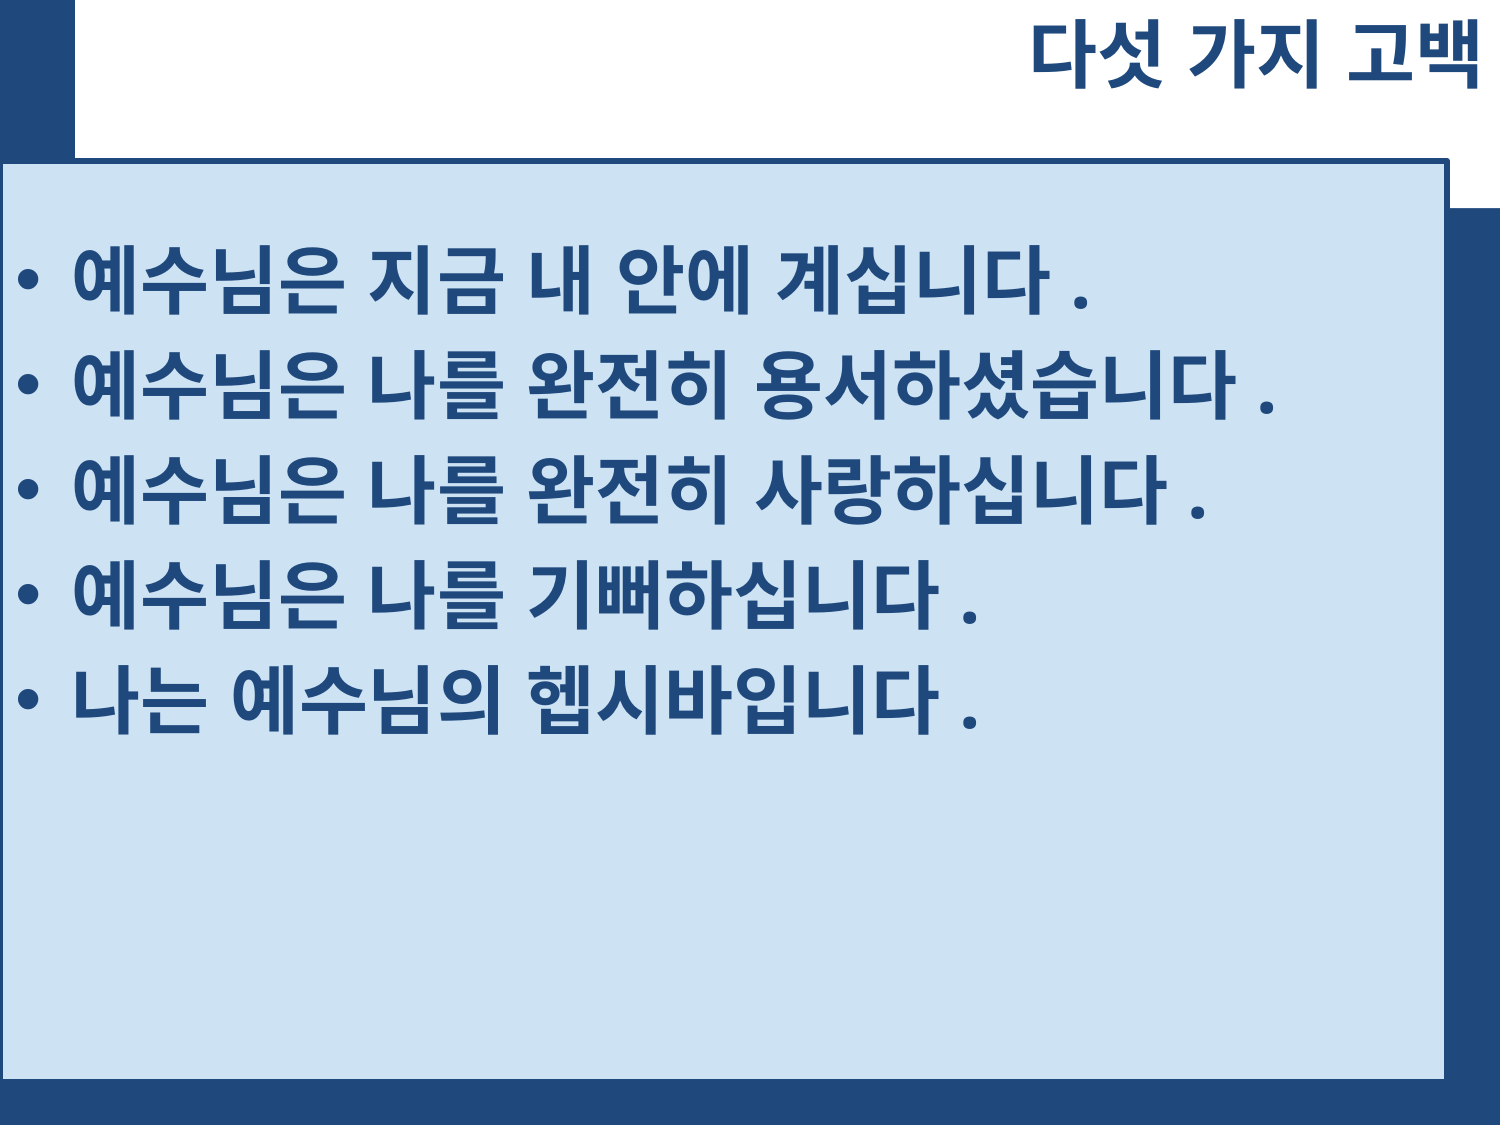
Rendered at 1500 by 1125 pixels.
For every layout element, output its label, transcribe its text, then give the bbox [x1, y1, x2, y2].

list 예수님은 지금 내 안에 계십니다. 예수님은 나를 완전히 용서하셨습니다. 예수님은 나를 완전히 사랑하십니다. 예수님은 나를 기뻐하십니다. 나는 예수님의 헵시바입니다. [0, 160, 1447, 1083]
title 다섯 가지 고백 [75, 0, 1500, 209]
